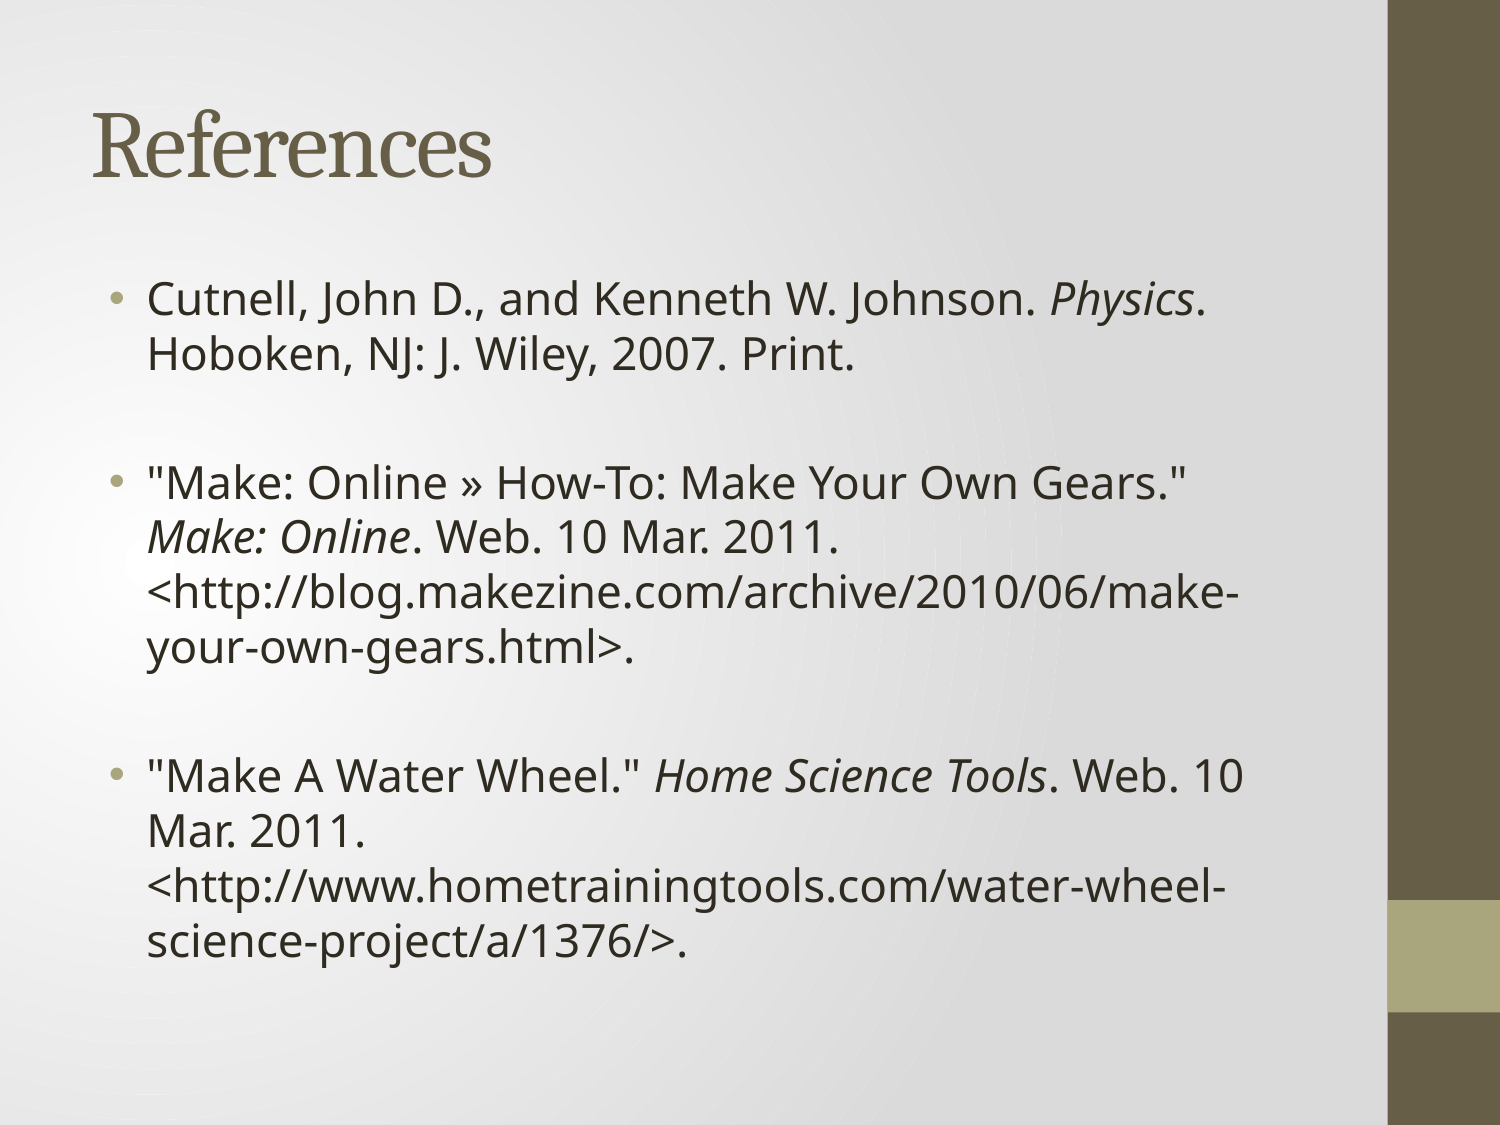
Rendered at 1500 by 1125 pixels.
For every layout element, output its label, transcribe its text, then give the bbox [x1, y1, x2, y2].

title References [75, 45, 1325, 233]
list Cutnell, John D., and Kenneth W. Johnson. Physics. Hoboken, NJ: J. Wiley, 2007. Print. "Make: Online » How-To: Make Your Own Gears." Make: Online. Web. 10 Mar. 2011. <http://blog.makezine.com/archive/2010/06/make-your-own-gears.html>. "Make A Water Wheel." Home Science Tools. Web. 10 Mar. 2011. <http://www.hometrainingtools.com/water-wheel-science-project/a/1376/>. [75, 262, 1325, 1050]
